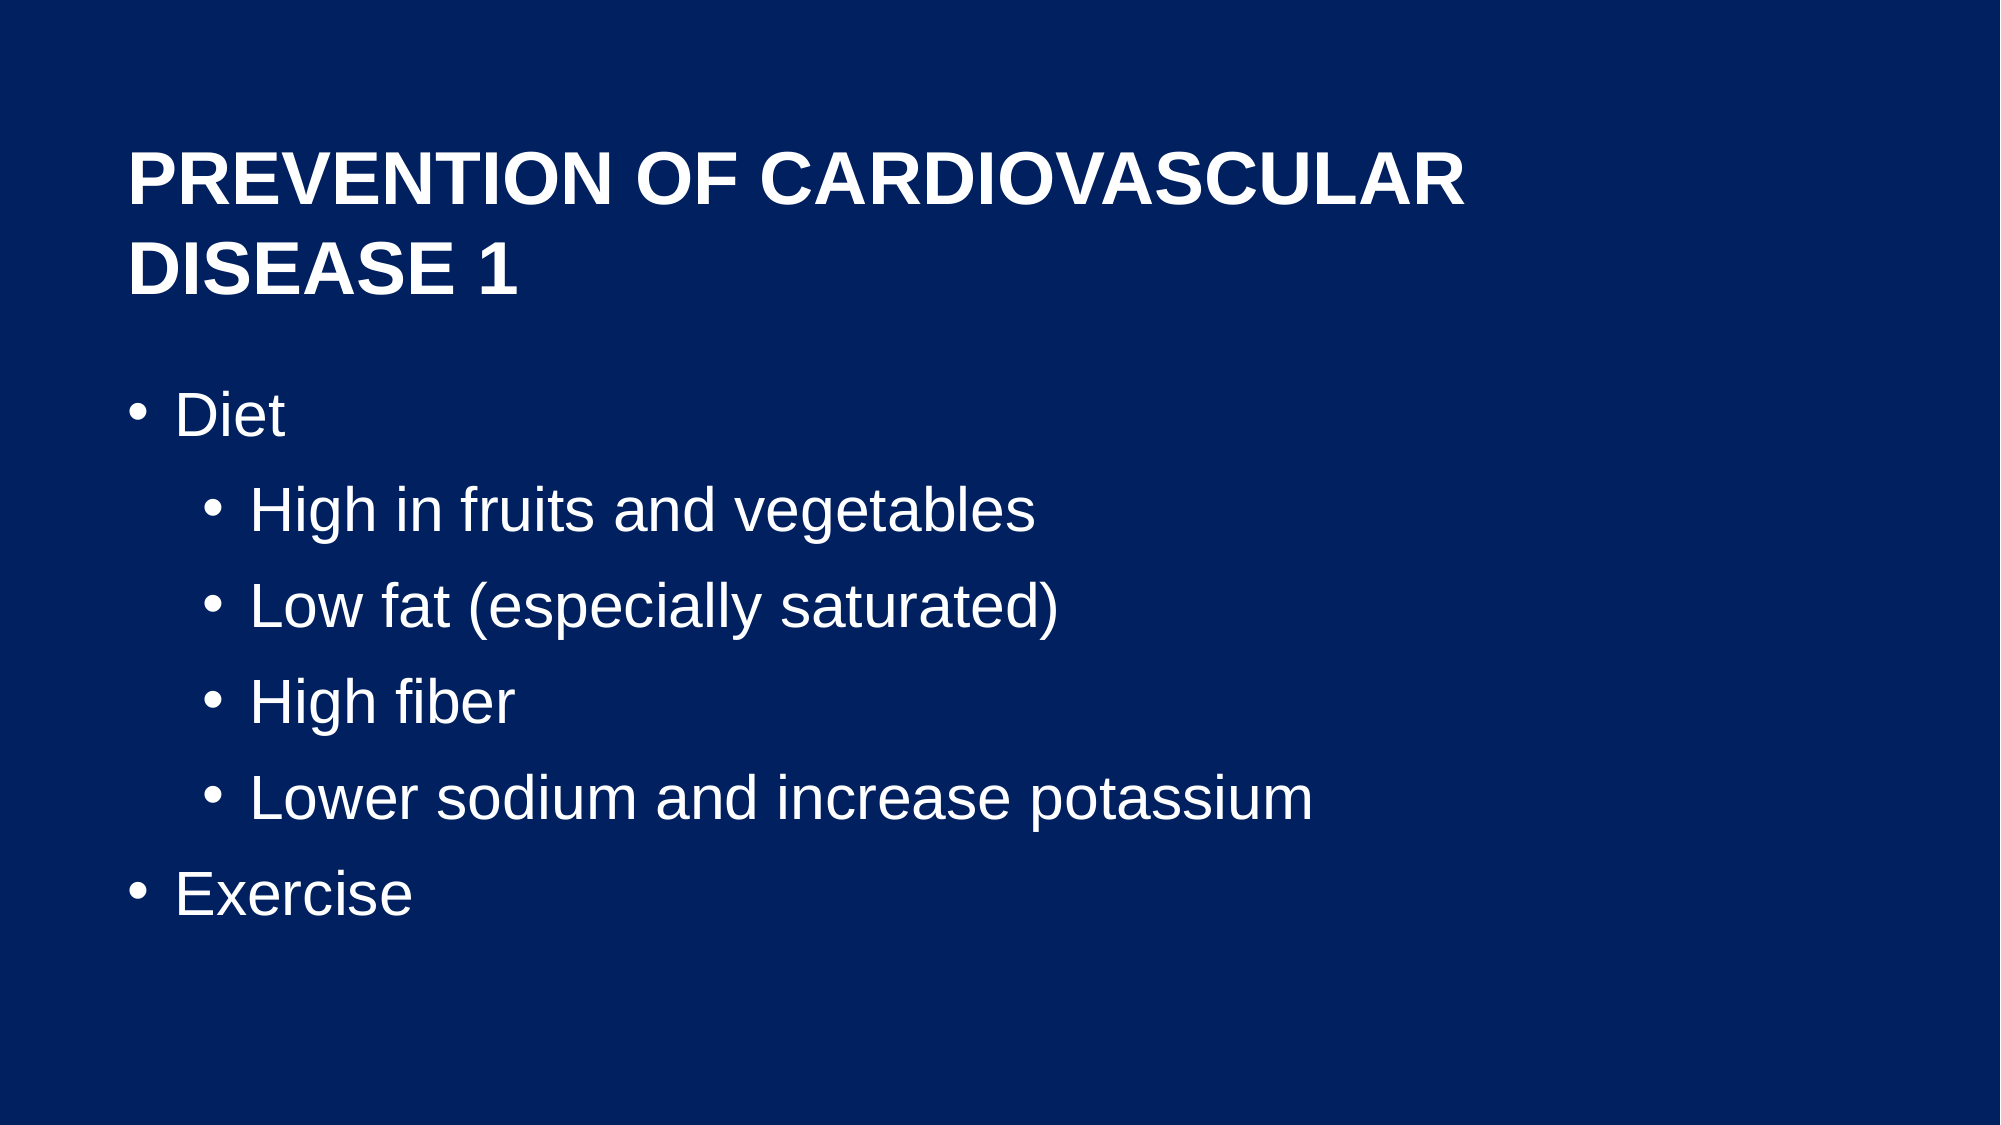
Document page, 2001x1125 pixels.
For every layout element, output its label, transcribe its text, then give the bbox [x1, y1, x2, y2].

list Diet High in fruits and vegetables Low fat (especially saturated) High fiber Lower sodium and increase potassium Exercise [112, 351, 1775, 950]
title Prevention of cardiovascular disease 1 [112, 99, 1775, 339]
